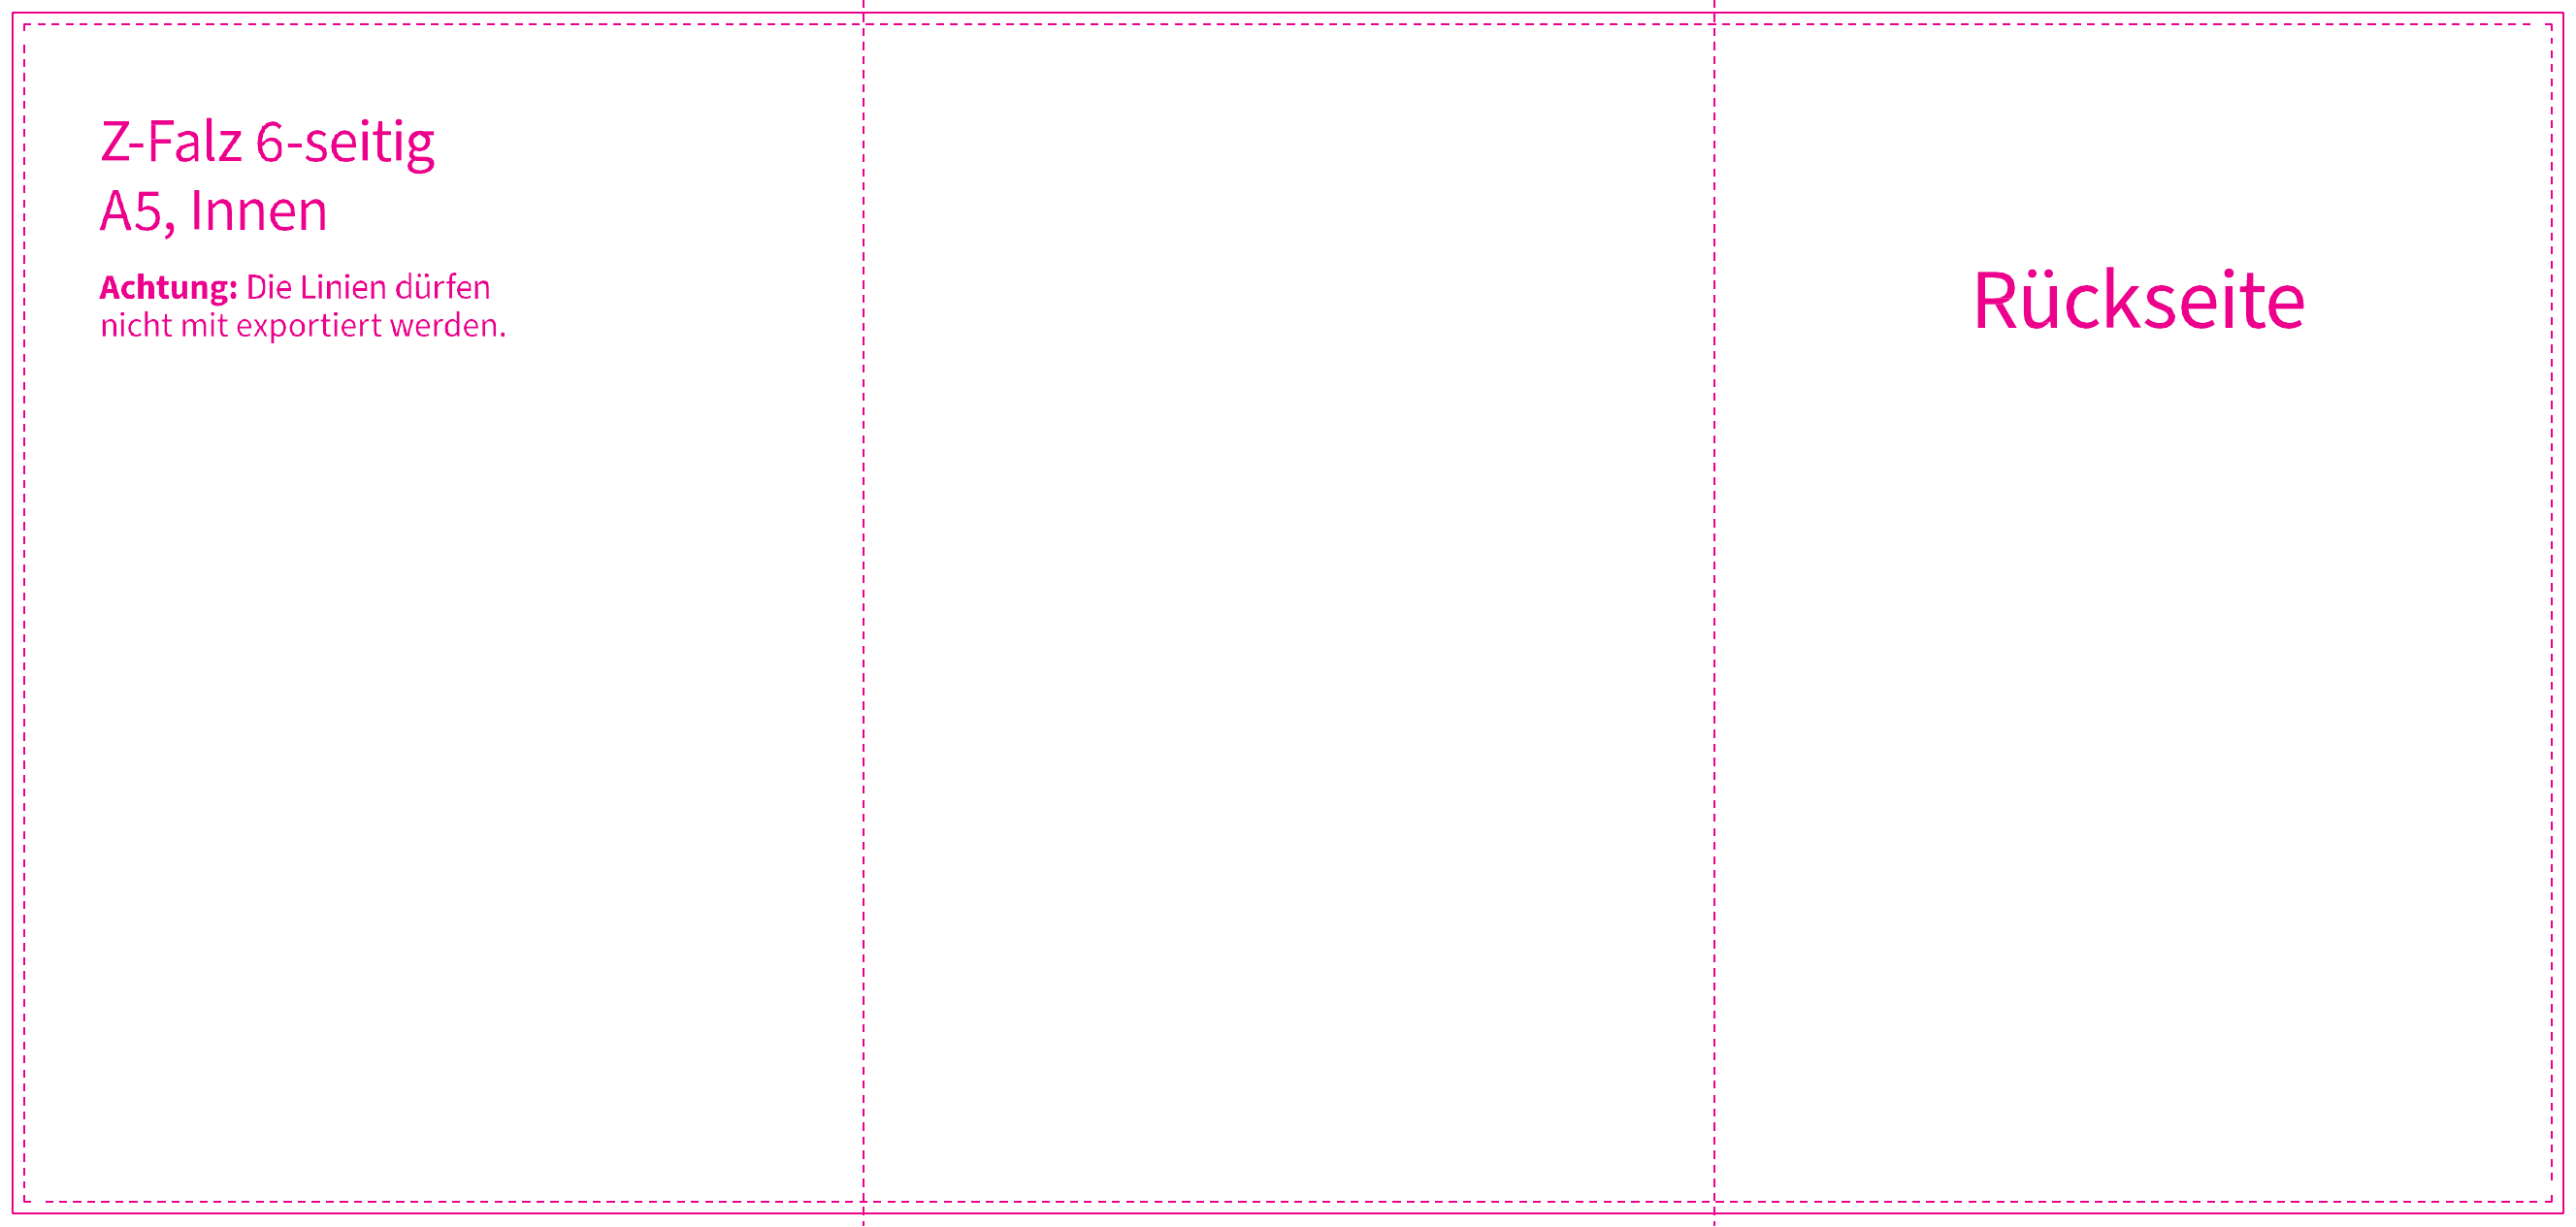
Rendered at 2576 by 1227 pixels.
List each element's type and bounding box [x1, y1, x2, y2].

text_box [2023, 286, 2057, 329]
text_box [2181, 285, 2217, 329]
text_box [240, 199, 325, 231]
text_box [99, 189, 175, 241]
text_box [194, 190, 200, 230]
text_box [2028, 269, 2037, 278]
text_box [102, 121, 129, 161]
text_box [2106, 267, 2141, 328]
text_box [23, 23, 31, 31]
text_box [206, 117, 242, 162]
text_box [2066, 285, 2100, 329]
text_box [2268, 285, 2304, 329]
text_box [2044, 269, 2053, 278]
text_box [1977, 272, 2017, 328]
text_box [2144, 285, 2176, 329]
text_box [98, 273, 505, 343]
text_box [257, 118, 435, 175]
text_box [208, 199, 232, 230]
text_box [2224, 268, 2234, 278]
text_box [23, 1194, 31, 1203]
text_box [150, 120, 199, 162]
text_box [129, 143, 144, 147]
text_box [2239, 273, 2266, 329]
text_box [2544, 23, 2552, 31]
text_box [2225, 286, 2233, 328]
text_box [2544, 1194, 2552, 1203]
